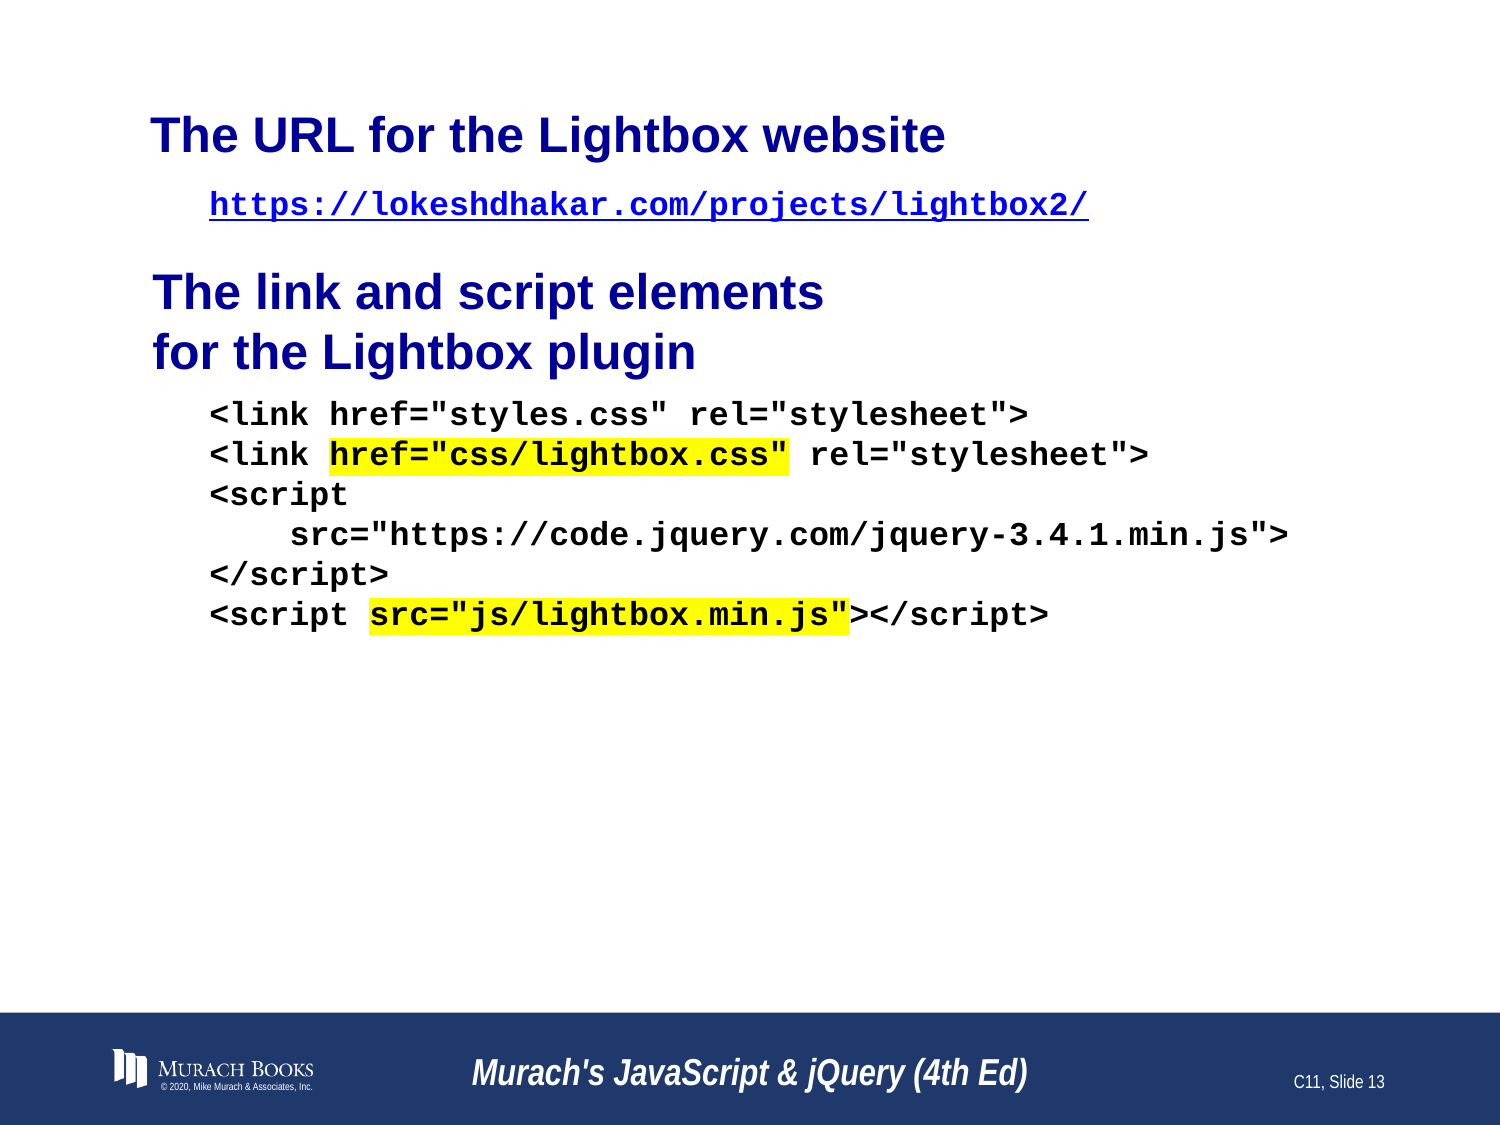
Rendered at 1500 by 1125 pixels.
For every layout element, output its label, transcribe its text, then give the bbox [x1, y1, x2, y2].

slide_number C11, Slide 13 [1087, 1025, 1400, 1100]
title The URL for the Lightbox website [150, 102, 1350, 164]
slide_number Murach's JavaScript & jQuery (4th Ed) [463, 1025, 1050, 1100]
list https://lokeshdhakar.com/projects/lightbox2/ The link and script elements for the Lightbox plugin <link href="styles.css" rel="stylesheet"> <link href="css/lightbox.css" rel="stylesheet"> <script src="https://code.jquery.com/jquery-3.4.1.min.js"> </script> <script src="js/lightbox.min.js"></script> [137, 174, 1350, 975]
footer © 2020, Mike Murach & Associates, Inc. [12, 1025, 463, 1100]
